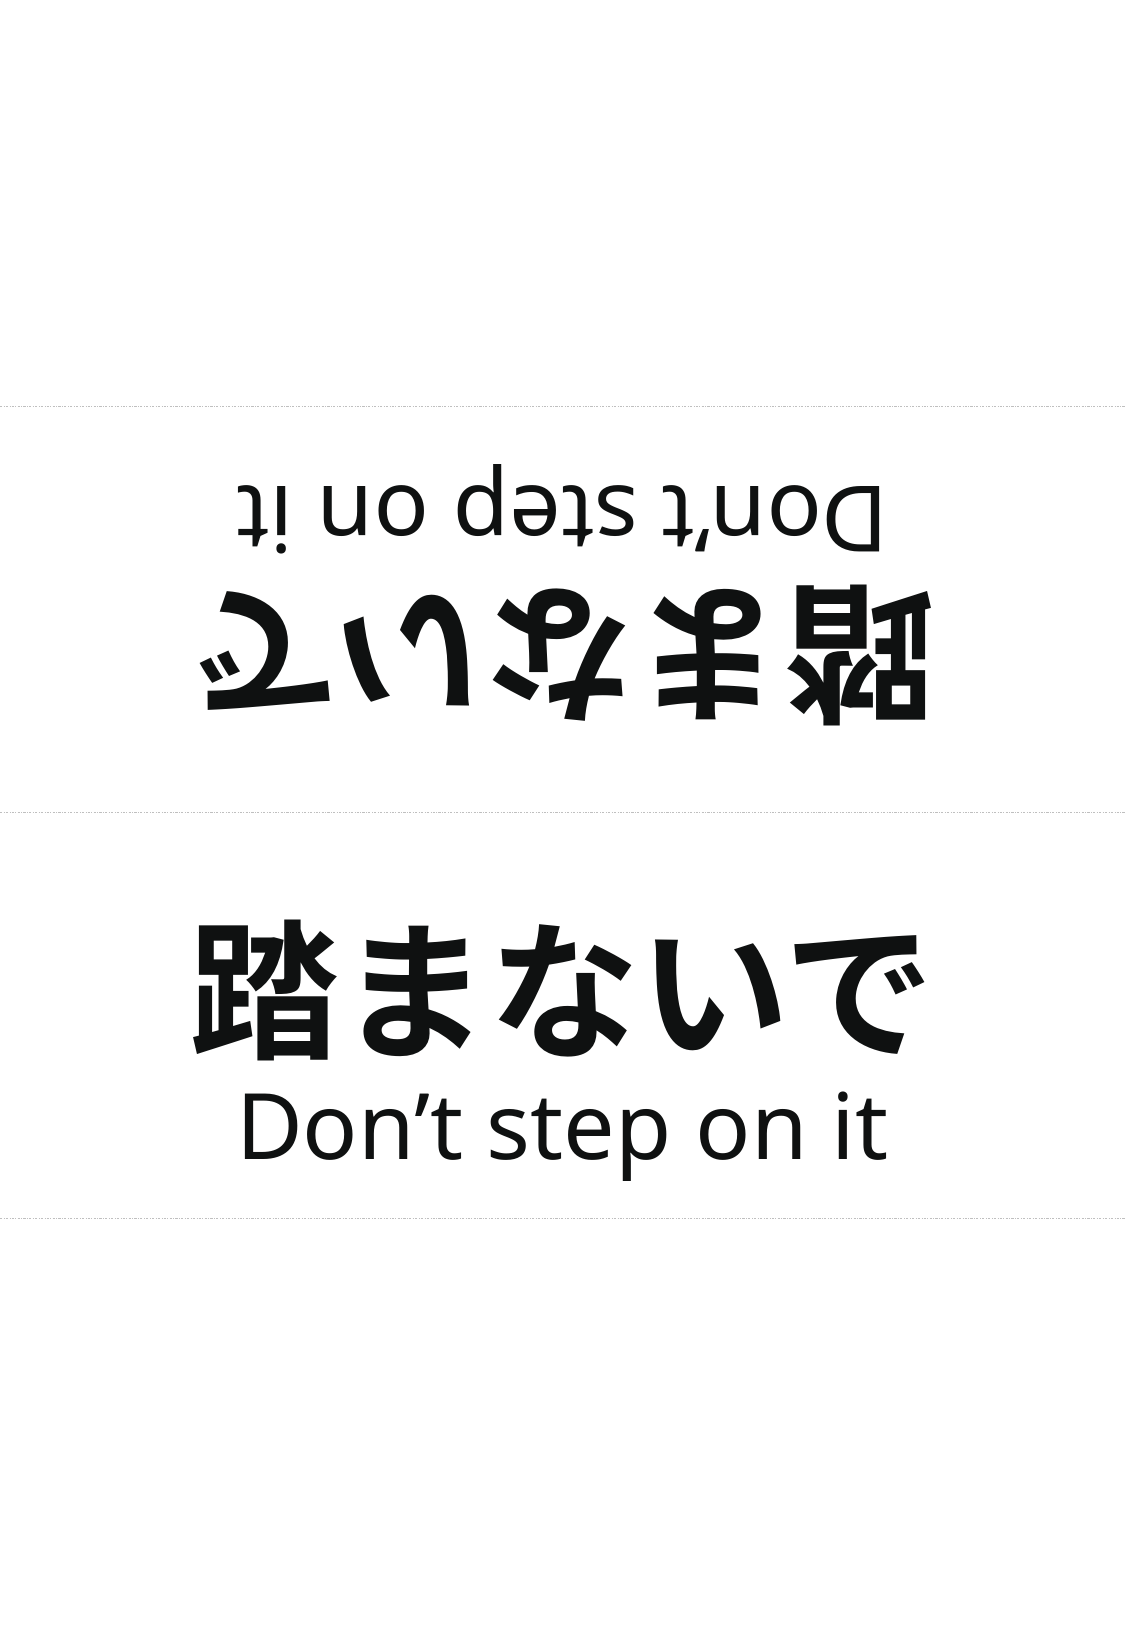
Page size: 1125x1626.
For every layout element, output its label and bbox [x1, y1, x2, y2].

text_box [168, 890, 957, 1187]
text_box [168, 459, 957, 756]
